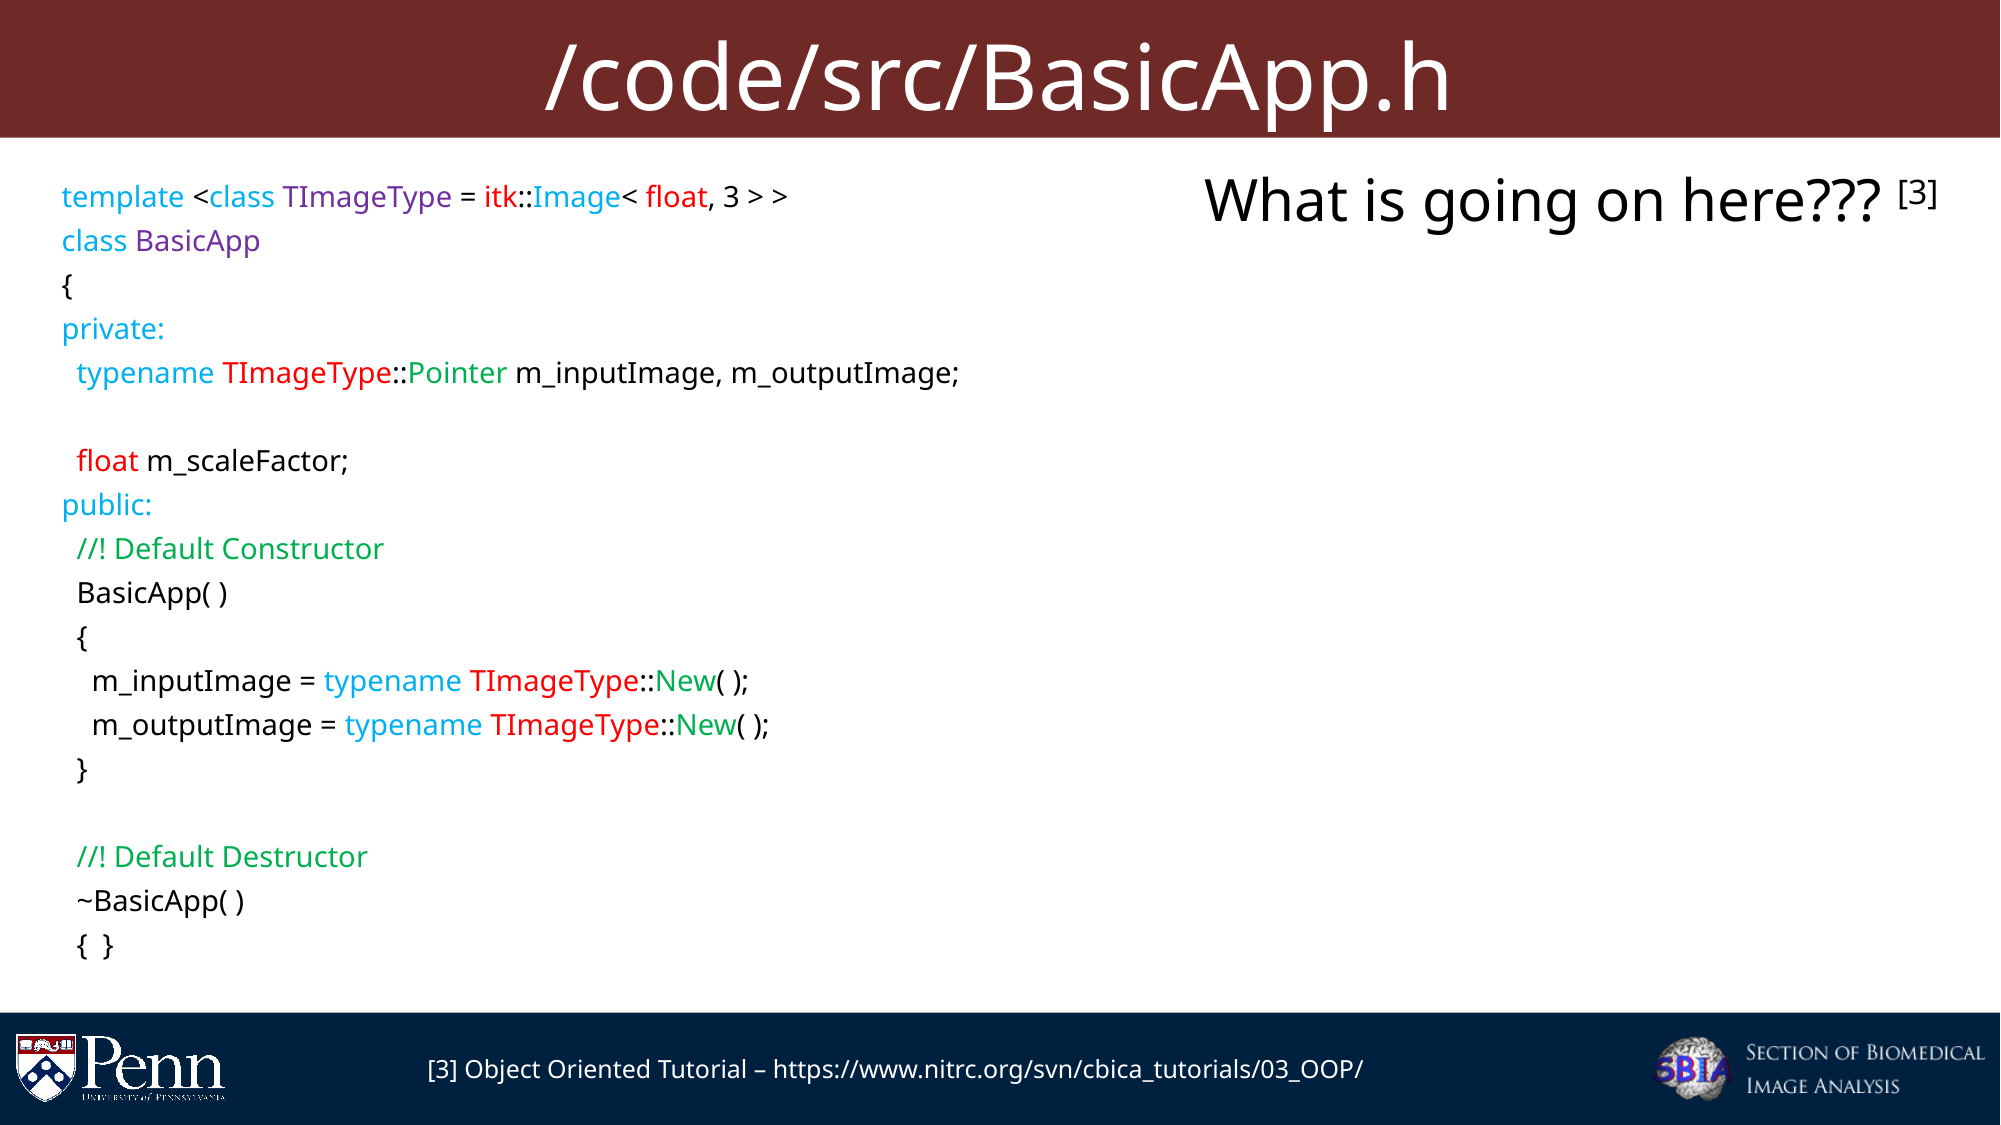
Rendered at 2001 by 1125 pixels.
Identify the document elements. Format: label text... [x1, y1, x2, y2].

list template <class TImageType = itk::Image< float, 3 > > class BasicApp { private: typename TImageType::Pointer m_inputImage, m_outputImage; float m_scaleFactor; public: //! Default Constructor BasicApp( ) { m_inputImage = typename TImageType::New( ); m_outputImage = typename TImageType::New( ); } //! Default Destructor ~BasicApp( ) { } [46, 164, 985, 987]
picture [16, 1034, 225, 1103]
list What is going on here??? [3] [1012, 164, 1954, 987]
title /code/src/BasicApp.h [46, 0, 1954, 138]
footer [3] Object Oriented Tutorial – https://www.nitrc.org/svn/cbica_tutorials/03_OOP/ [241, 1038, 1551, 1099]
picture [1652, 1035, 1985, 1102]
